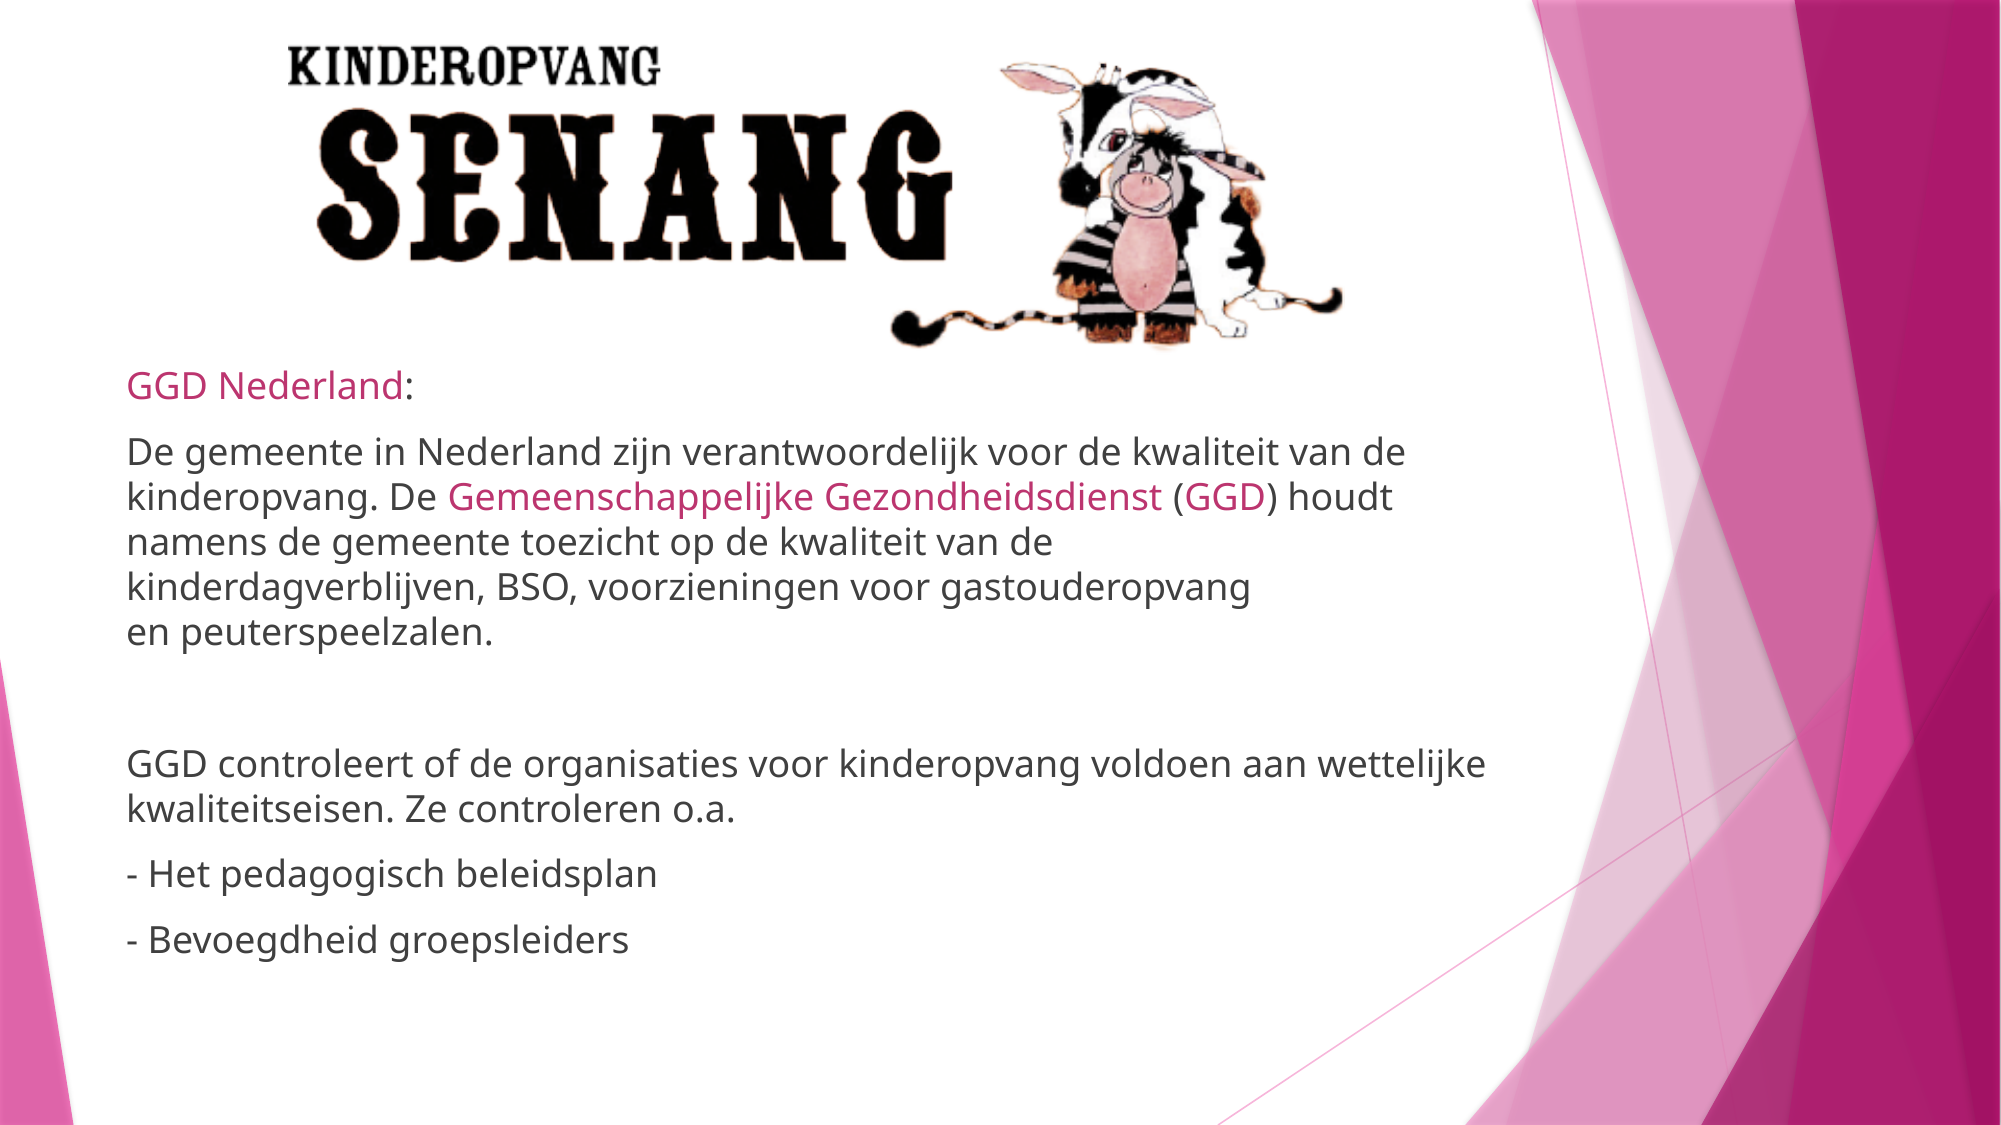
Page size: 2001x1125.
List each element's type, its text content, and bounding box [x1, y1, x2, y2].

list GGD Nederland: De gemeente in Nederland zijn verantwoordelijk voor de kwaliteit van de kinderopvang. De Gemeenschappelijke Gezondheidsdienst (GGD) houdt namens de gemeente toezicht op de kwaliteit van de kinderdagverblijven, BSO, voorzieningen voor gastouderopvang en peuterspeelzalen. GGD controleert of de organisaties voor kinderopvang voldoen aan wettelijke kwaliteitseisen. Ze controleren o.a. - Het pedagogisch beleidsplan - Bevoegdheid groepsleiders [111, 354, 1522, 992]
picture [287, 43, 1345, 355]
